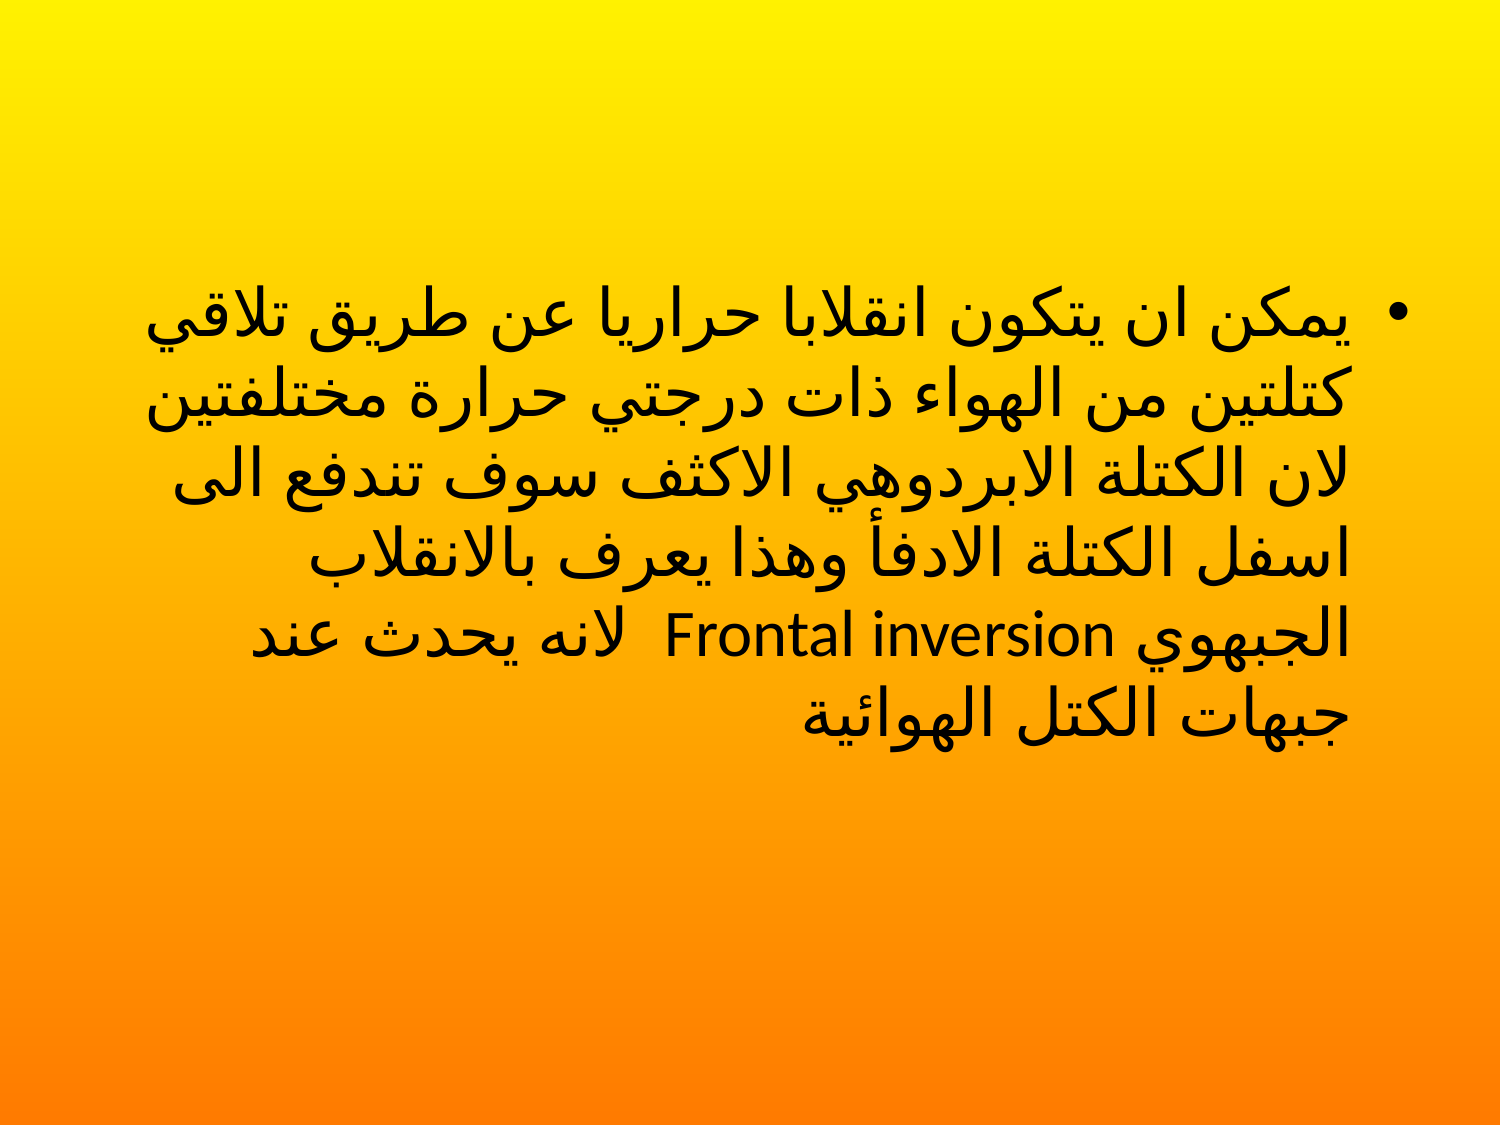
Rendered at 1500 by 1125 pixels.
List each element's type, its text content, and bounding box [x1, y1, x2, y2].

list يمكن ان يتكون انقلابا حراريا عن طريق تلاقي كتلتين من الهواء ذات درجتي حرارة مختلفتين لان الكتلة الابردوهي الاكثف سوف تندفع الى اسفل الكتلة الادفأ وهذا يعرف بالانقلاب الجبهوي Frontal inversion لانه يحدث عند جبهات الكتل الهوائية [75, 262, 1425, 1005]
